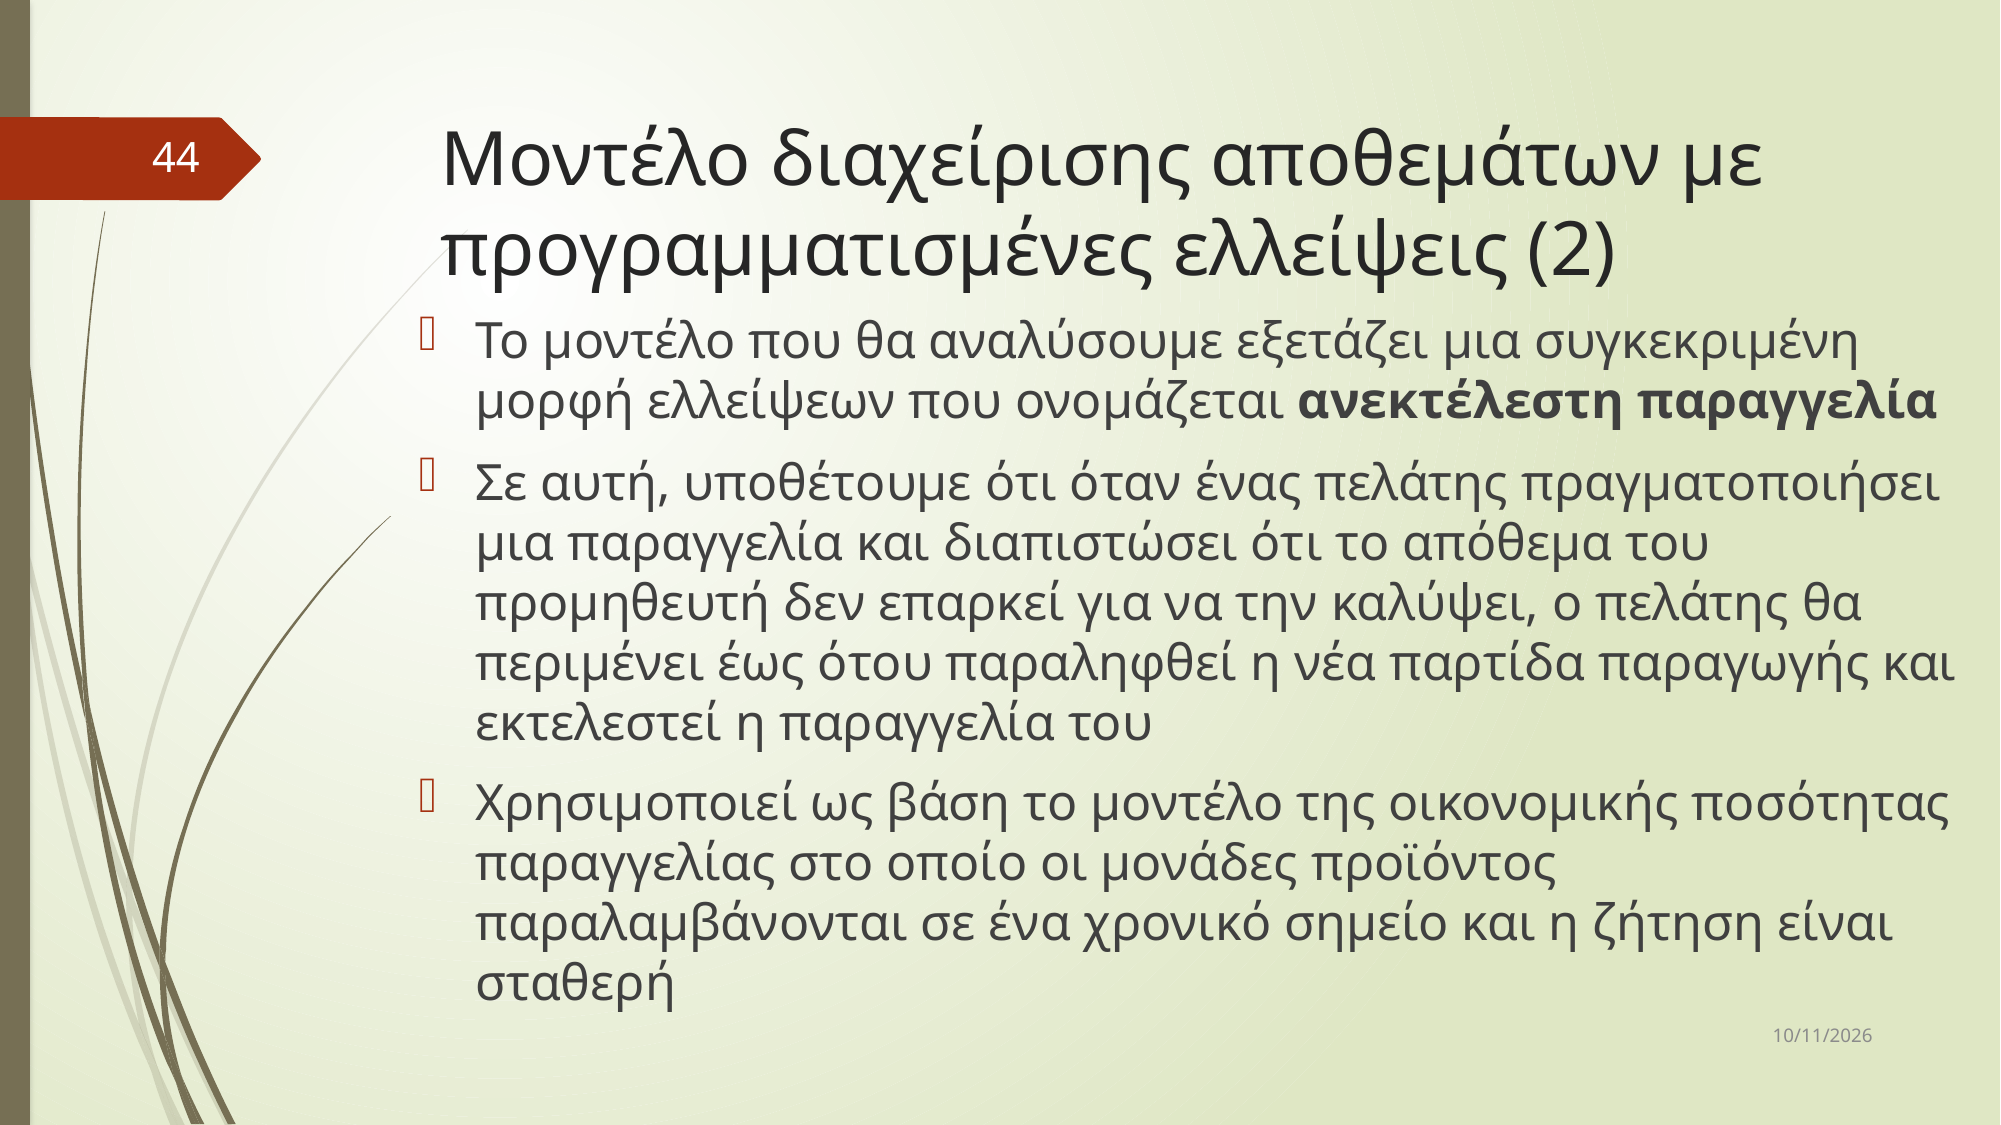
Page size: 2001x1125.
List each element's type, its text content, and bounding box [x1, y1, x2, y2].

list Το μοντέλο που θα αναλύσουμε εξετάζει μια συγκεκριμένη μορφή ελλείψεων που ονομάζεται ανεκτέλεστη παραγγελία Σε αυτή, υποθέτουμε ότι όταν ένας πελάτης πραγματοποιήσει μια παραγγελία και διαπιστώσει ότι το απόθεμα του προμηθευτή δεν επαρκεί για να την καλύψει, ο πελάτης θα περιμένει έως ότου παραληφθεί η νέα παρτίδα παραγωγής και εκτελεστεί η παραγγελία του Χρησιμοποιεί ως βάση το μοντέλο της οικονομικής ποσότητας παραγγελίας στο οποίο οι μονάδες προϊόντος παραλαμβάνονται σε ένα χρονικό σημείο και η ζήτηση είναι σταθερή [404, 301, 2000, 1113]
slide_number 44 [87, 129, 216, 190]
title Μοντέλο διαχείρισης αποθεμάτων με προγραμματισμένες ελλείψεις (2) [425, 102, 1888, 301]
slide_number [1699, 1005, 1888, 1067]
